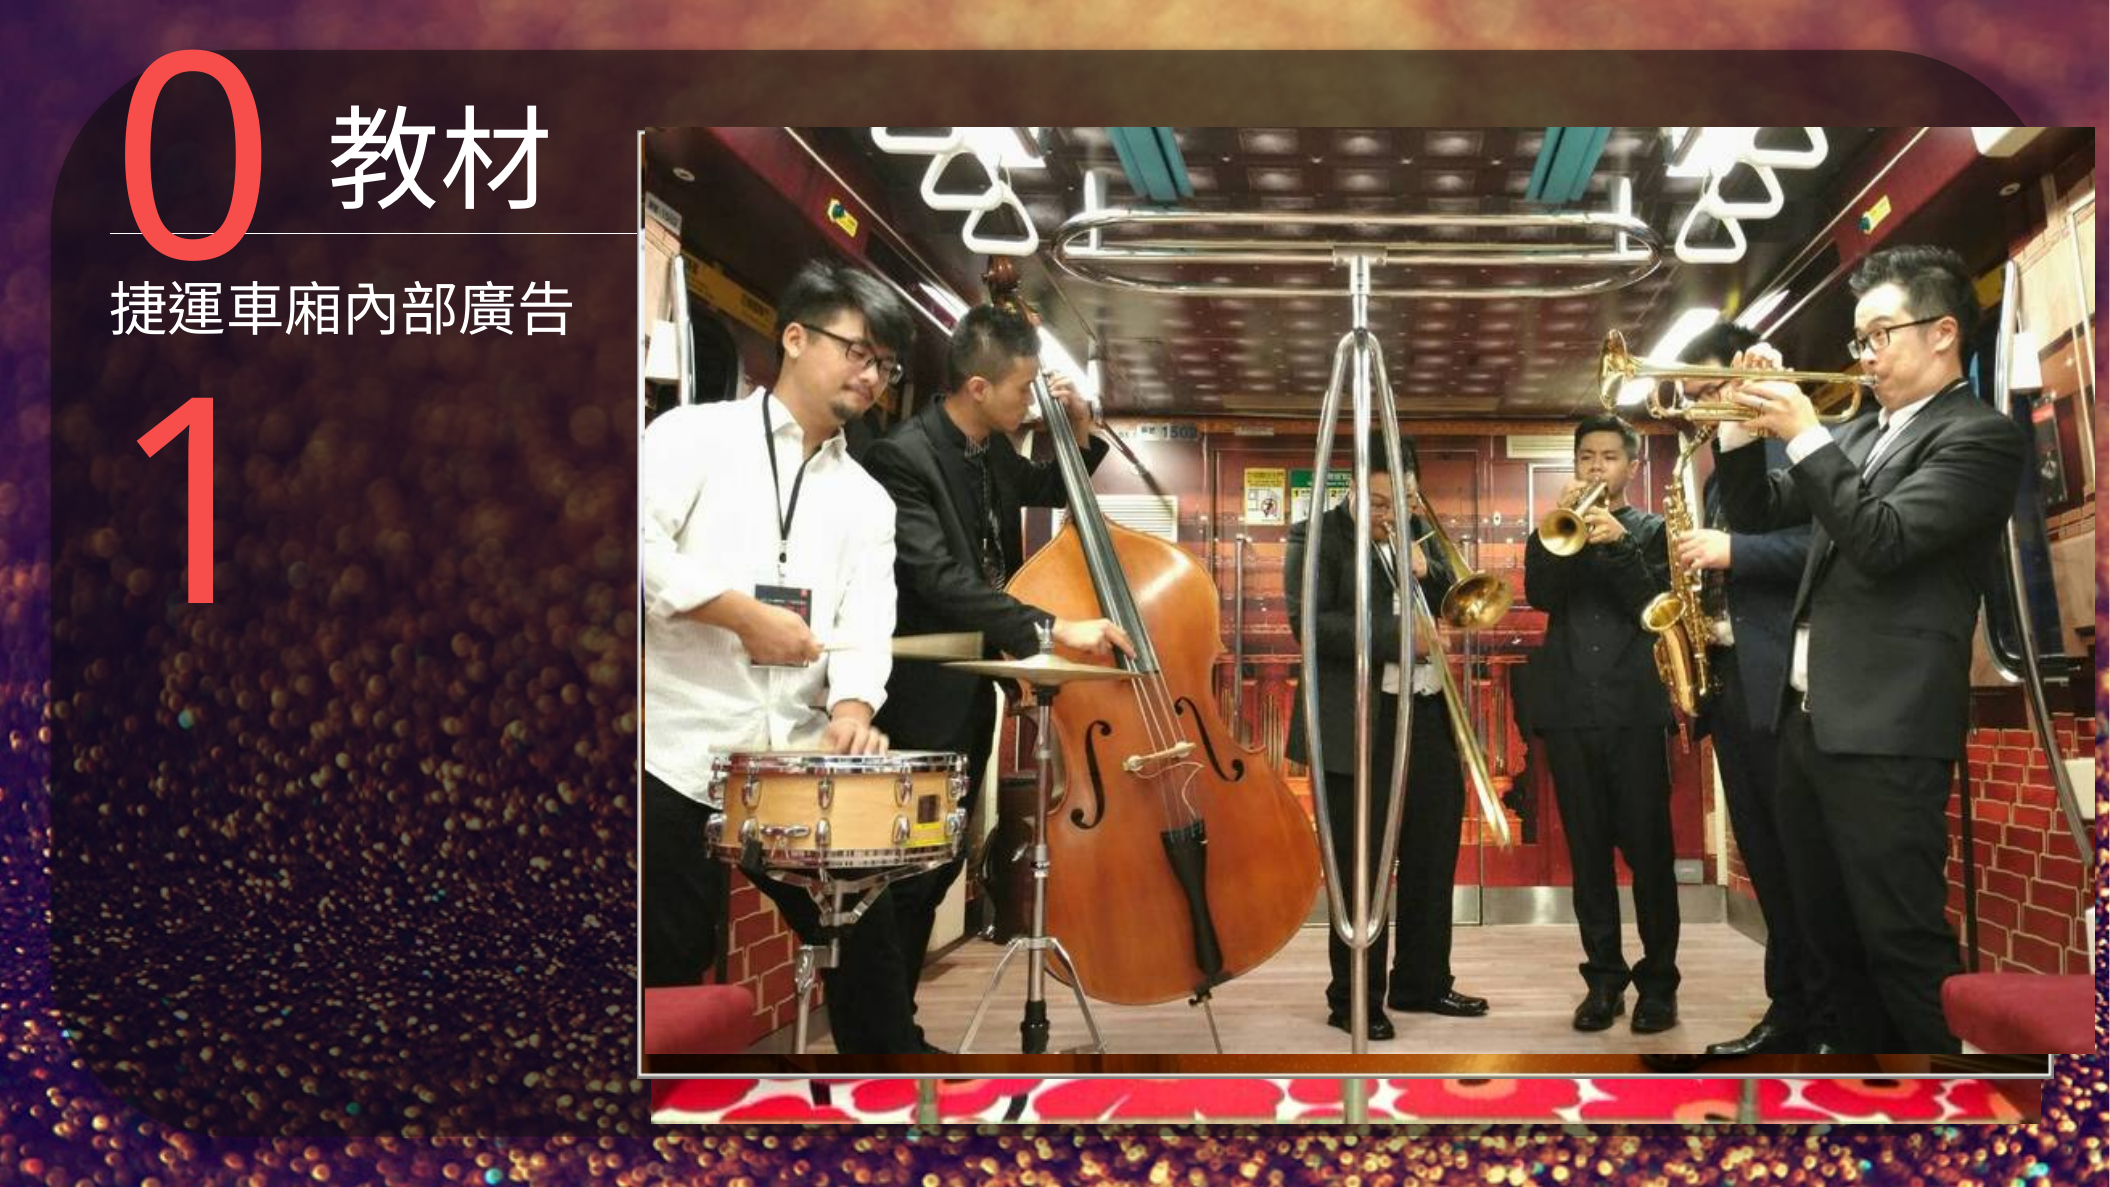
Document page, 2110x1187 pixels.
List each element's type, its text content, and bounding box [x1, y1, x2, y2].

picture [0, 0, 2110, 1187]
text_box 教材 [400, 40, 989, 231]
text_box 捷運車廂內部廣告 [400, 250, 637, 342]
text_box 01 [96, 0, 400, 669]
